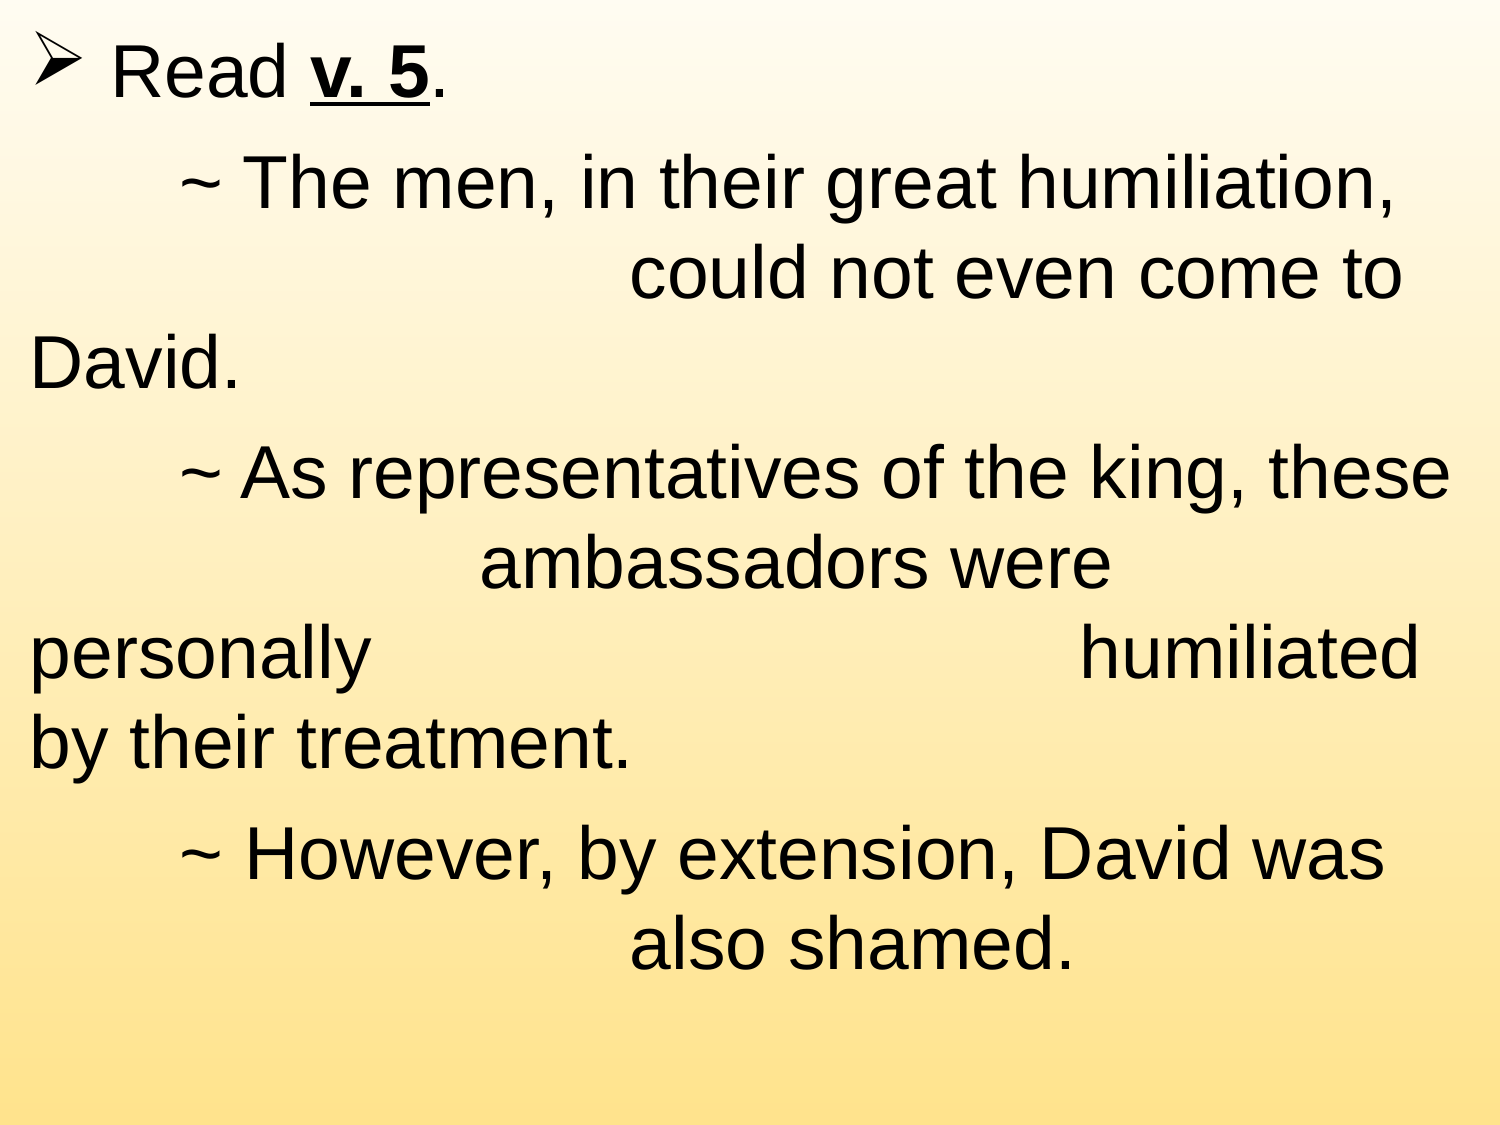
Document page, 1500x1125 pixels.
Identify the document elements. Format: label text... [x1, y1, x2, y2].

subtitle Read v. 5. ~ The men, in their great humiliation, could not even come to David. ~ As representatives of the king, these ambassadors were personally humiliated by their treatment. ~ However, by extension, David was also shamed. [14, 14, 1482, 1104]
